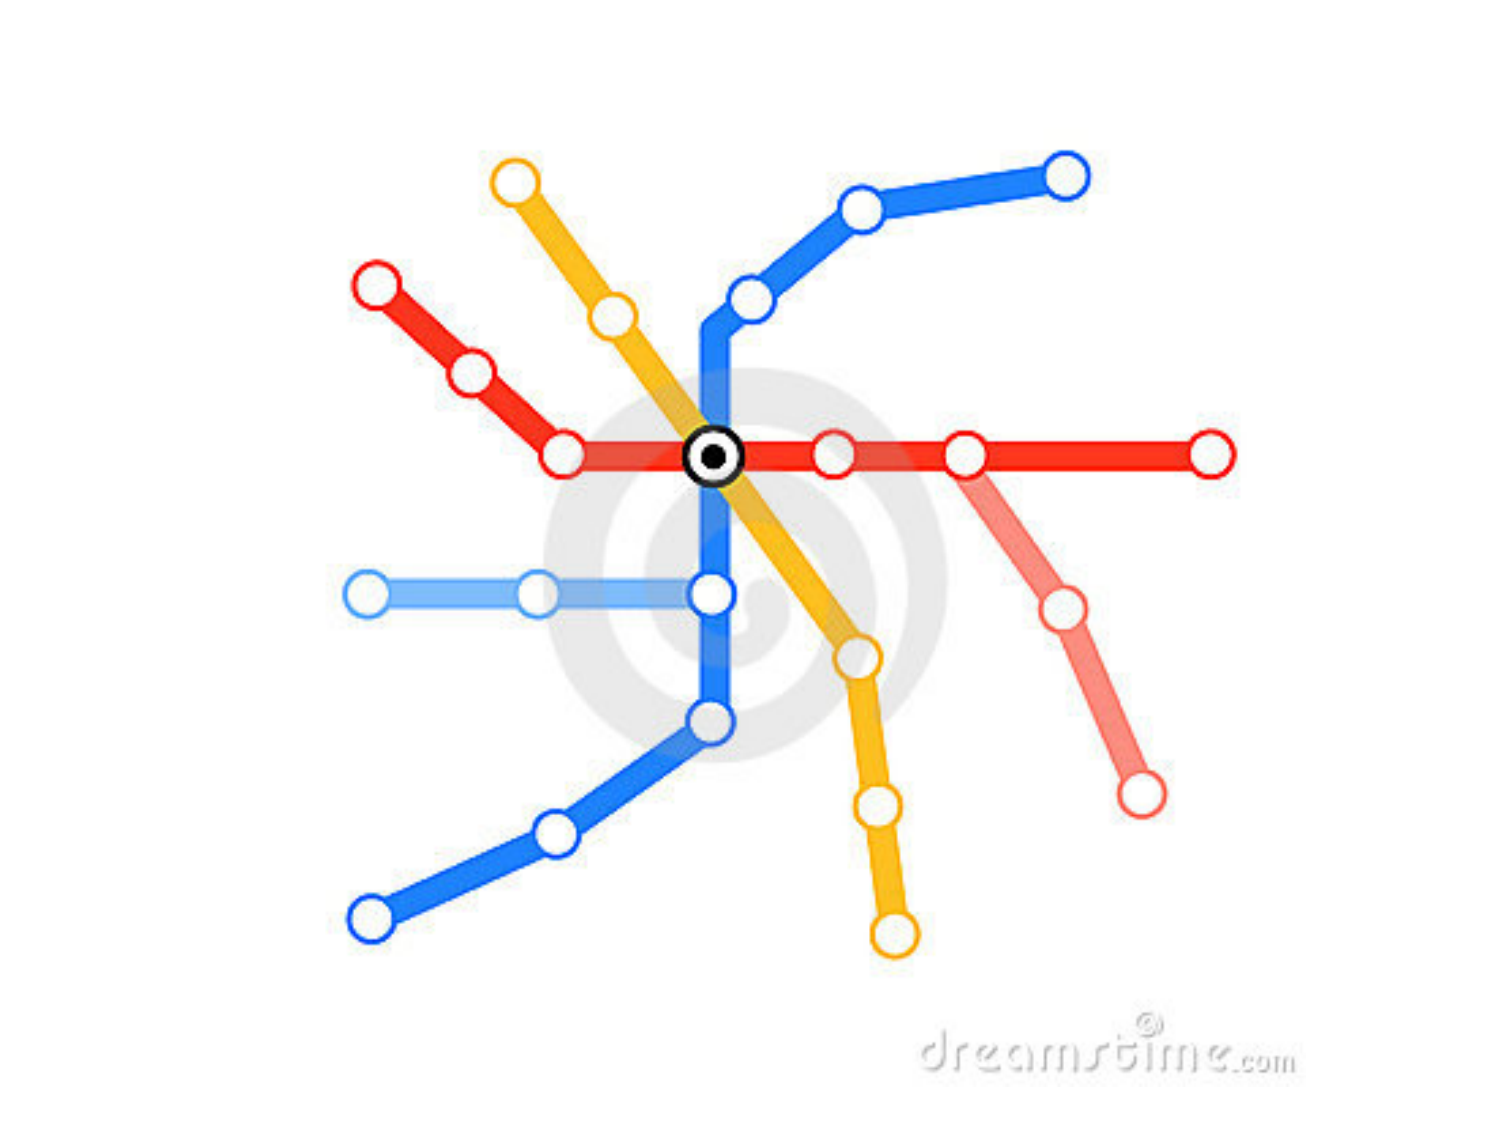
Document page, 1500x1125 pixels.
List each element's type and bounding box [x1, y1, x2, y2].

picture [218, 0, 1306, 1087]
